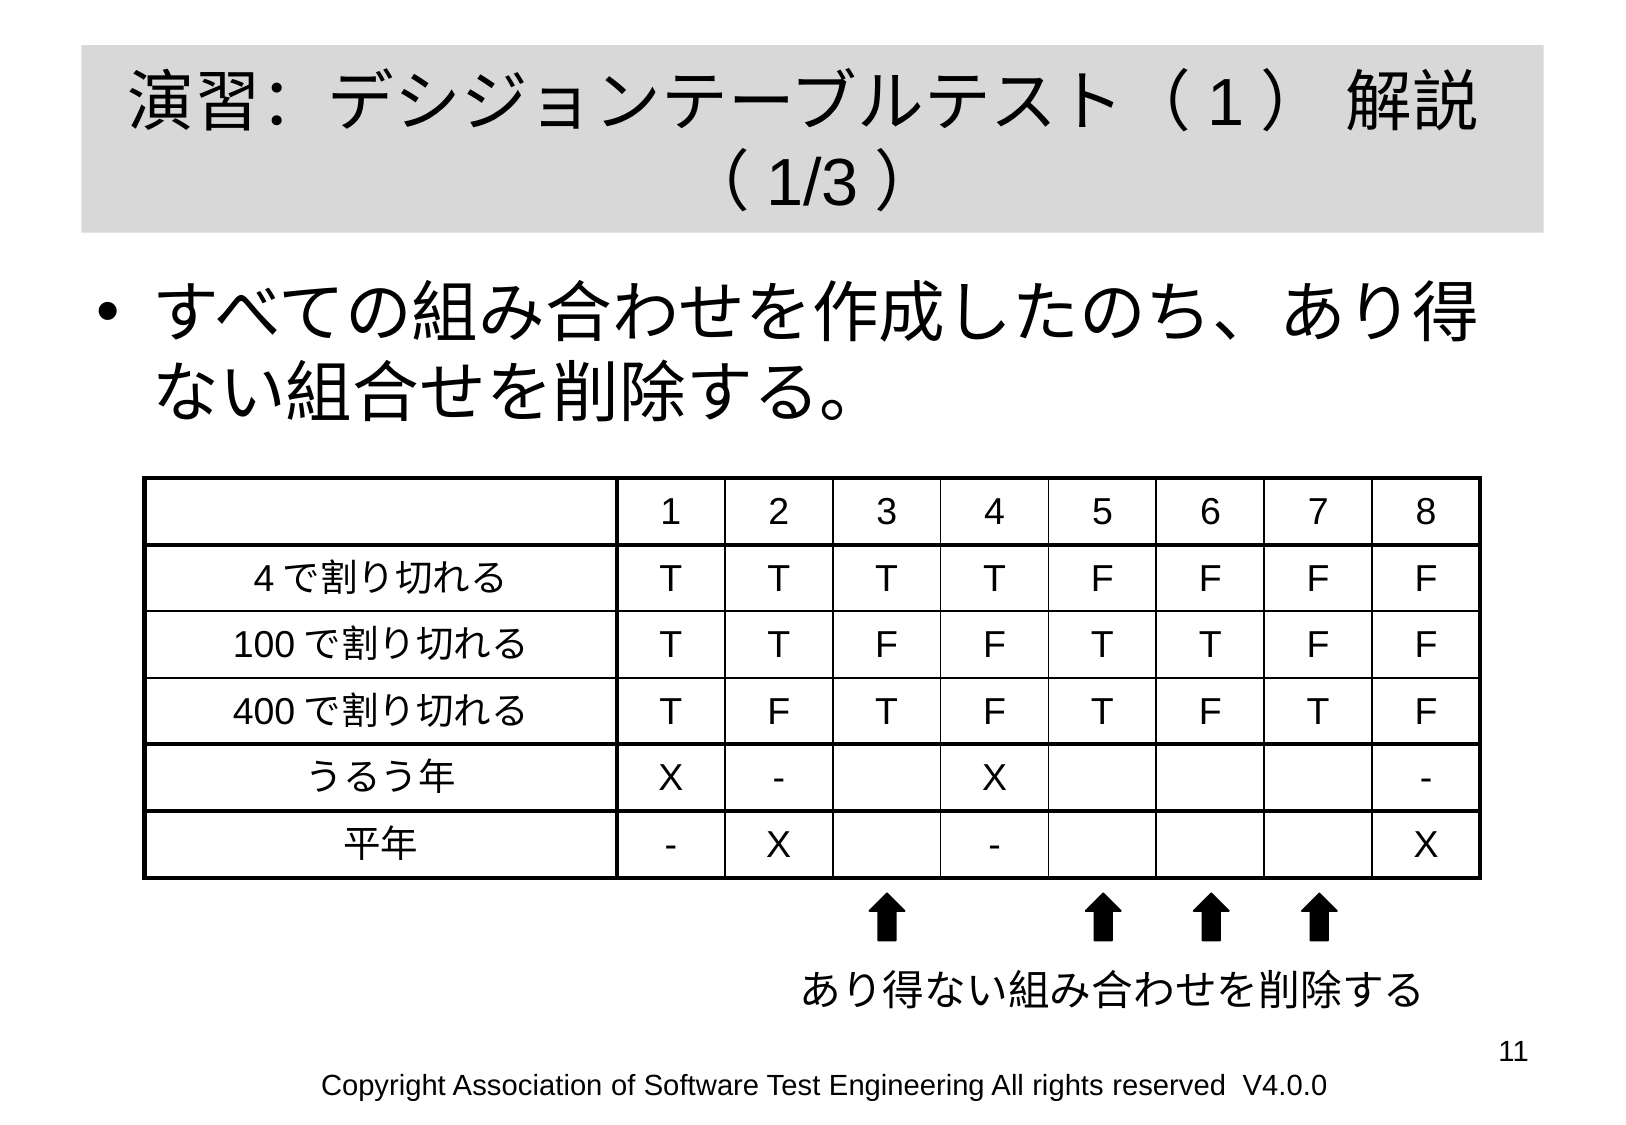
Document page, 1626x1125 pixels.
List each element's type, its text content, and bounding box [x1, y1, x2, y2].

table_cell [1049, 746, 1155, 809]
table_cell [1265, 813, 1371, 876]
table_cell X [726, 813, 832, 876]
table_cell F [726, 679, 832, 742]
table_cell X [941, 746, 1048, 809]
table_cell [1157, 746, 1263, 809]
table_cell F [1049, 547, 1155, 610]
text_box [1193, 893, 1229, 941]
table_cell T [619, 612, 724, 677]
table_header 7 [1265, 480, 1371, 543]
table_cell F [1373, 612, 1478, 677]
text_box あり得ない組み合わせを削除する [772, 955, 1453, 1021]
table_cell 100で割り切れる [147, 612, 615, 677]
title 演習：デシジョンテーブルテスト（1） 解説 （1/3） [81, 45, 1544, 233]
table_cell T [619, 547, 724, 610]
table_cell T [1157, 612, 1263, 677]
table_header 1 [619, 480, 724, 543]
table_cell X [619, 746, 724, 809]
table_cell 4で割り切れる [147, 547, 615, 610]
text_box [869, 893, 905, 941]
table_cell 平年 [147, 813, 615, 876]
table_cell T [941, 547, 1048, 610]
table_cell - [619, 813, 724, 876]
table_cell [834, 746, 940, 809]
table_cell X [1373, 813, 1478, 876]
table_header 8 [1373, 480, 1478, 543]
table_cell T [726, 547, 832, 610]
table_cell T [1049, 679, 1155, 742]
table_cell T [1049, 612, 1155, 677]
table_cell 400で割り切れる [147, 679, 615, 742]
slide_number ‹#› [1164, 1024, 1544, 1103]
table_cell T [834, 547, 940, 610]
table_cell T [619, 679, 724, 742]
table_header [147, 480, 615, 543]
table_header 5 [1049, 480, 1155, 543]
table_cell F [1265, 612, 1371, 677]
table_cell - [941, 813, 1048, 876]
footer Copyright Association of Software Test Engineering All rights reserved V4.0.0 [233, 1058, 1415, 1103]
list すべての組み合わせを作成したのち、あり得ない組合せを削除する。 [81, 262, 1544, 1005]
table_cell F [1157, 679, 1263, 742]
table_header 2 [726, 480, 832, 543]
table_cell T [726, 612, 832, 677]
table_cell F [834, 612, 940, 677]
table_cell [1049, 813, 1155, 876]
table_cell [834, 813, 940, 876]
table_cell T [1265, 679, 1371, 742]
table_cell F [941, 612, 1048, 677]
table_cell [1265, 746, 1371, 809]
table_cell [1157, 813, 1263, 876]
table_cell T [834, 679, 940, 742]
table_cell F [1157, 547, 1263, 610]
table_header 3 [834, 480, 940, 543]
table_cell F [1265, 547, 1371, 610]
table_cell F [1373, 679, 1478, 742]
table_header 4 [941, 480, 1048, 543]
table_cell - [1373, 746, 1478, 809]
text_box [1085, 893, 1121, 941]
table_cell F [1373, 547, 1478, 610]
table_header 6 [1157, 480, 1263, 543]
table_cell うるう年 [147, 746, 615, 809]
table_cell F [941, 679, 1048, 742]
text_box [1301, 893, 1338, 941]
table_cell - [726, 746, 832, 809]
